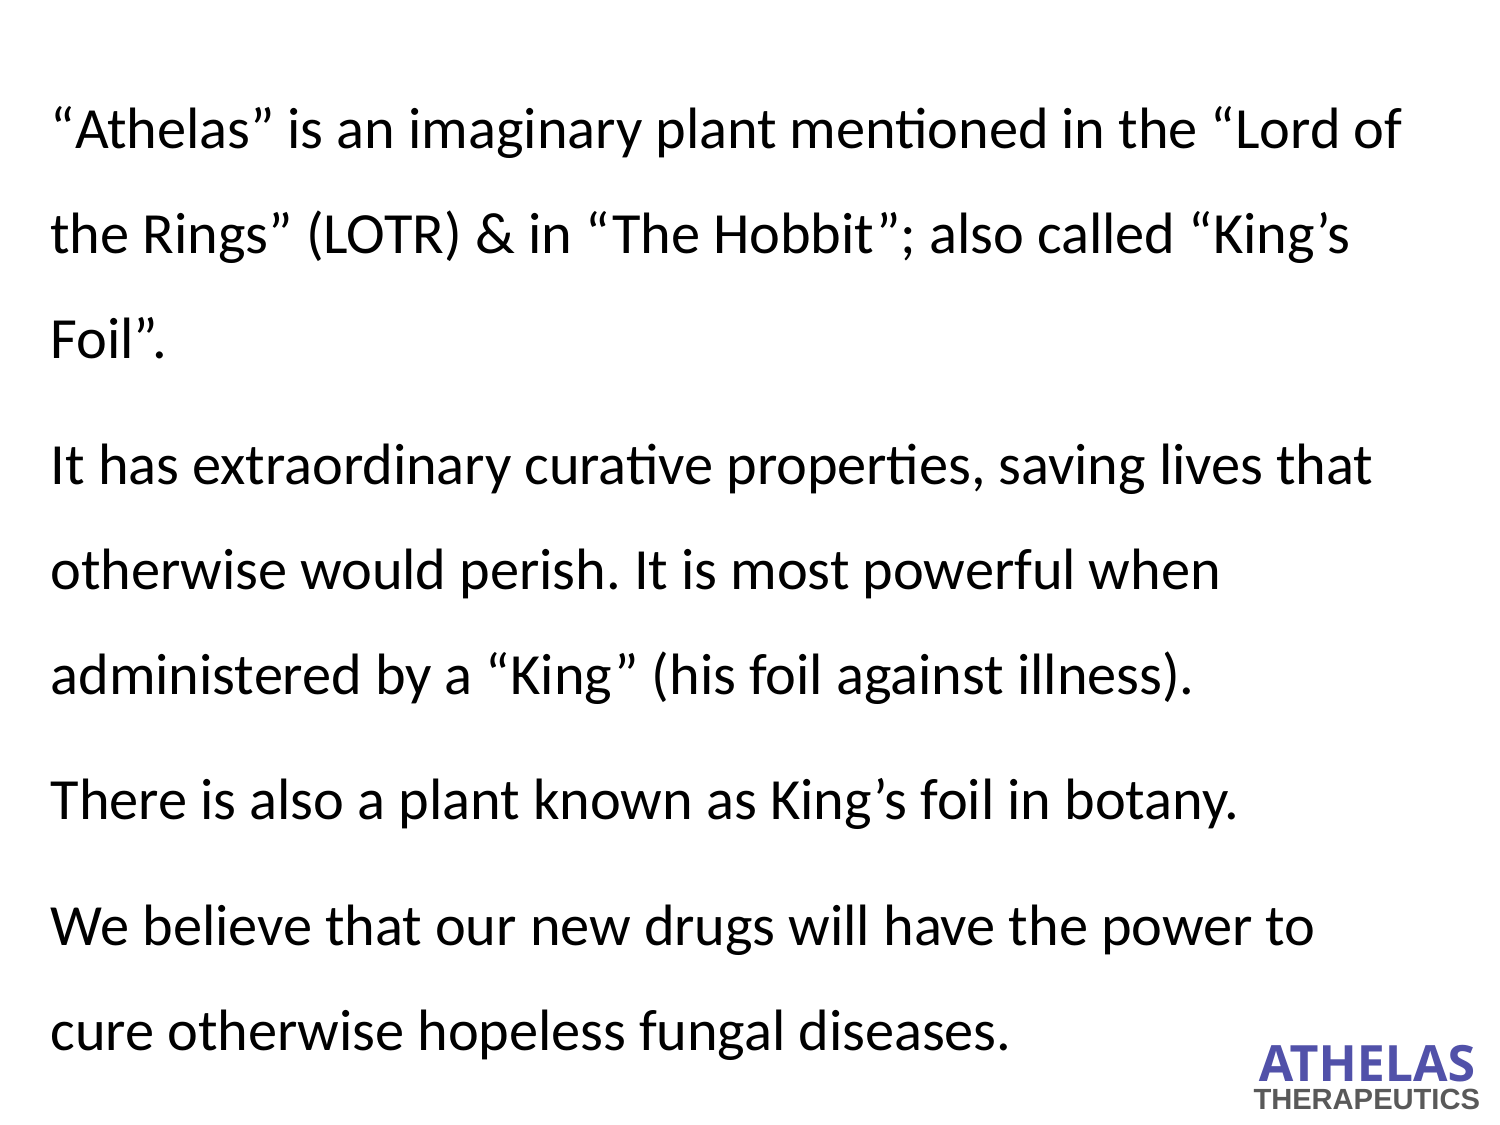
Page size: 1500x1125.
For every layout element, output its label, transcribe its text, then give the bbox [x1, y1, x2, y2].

text_box ATHELAS THERAPEUTICS [1238, 1040, 1496, 1122]
list “Athelas” is an imaginary plant mentioned in the “Lord of the Rings” (LOTR) & in “The Hobbit”; also called “King’s Foil”. It has extraordinary curative properties, saving lives that otherwise would perish. It is most powerful when administered by a “King” (his foil against illness). There is also a plant known as King’s foil in botany. We believe that our new drugs will have the power to cure otherwise hopeless fungal diseases. [35, 47, 1440, 744]
